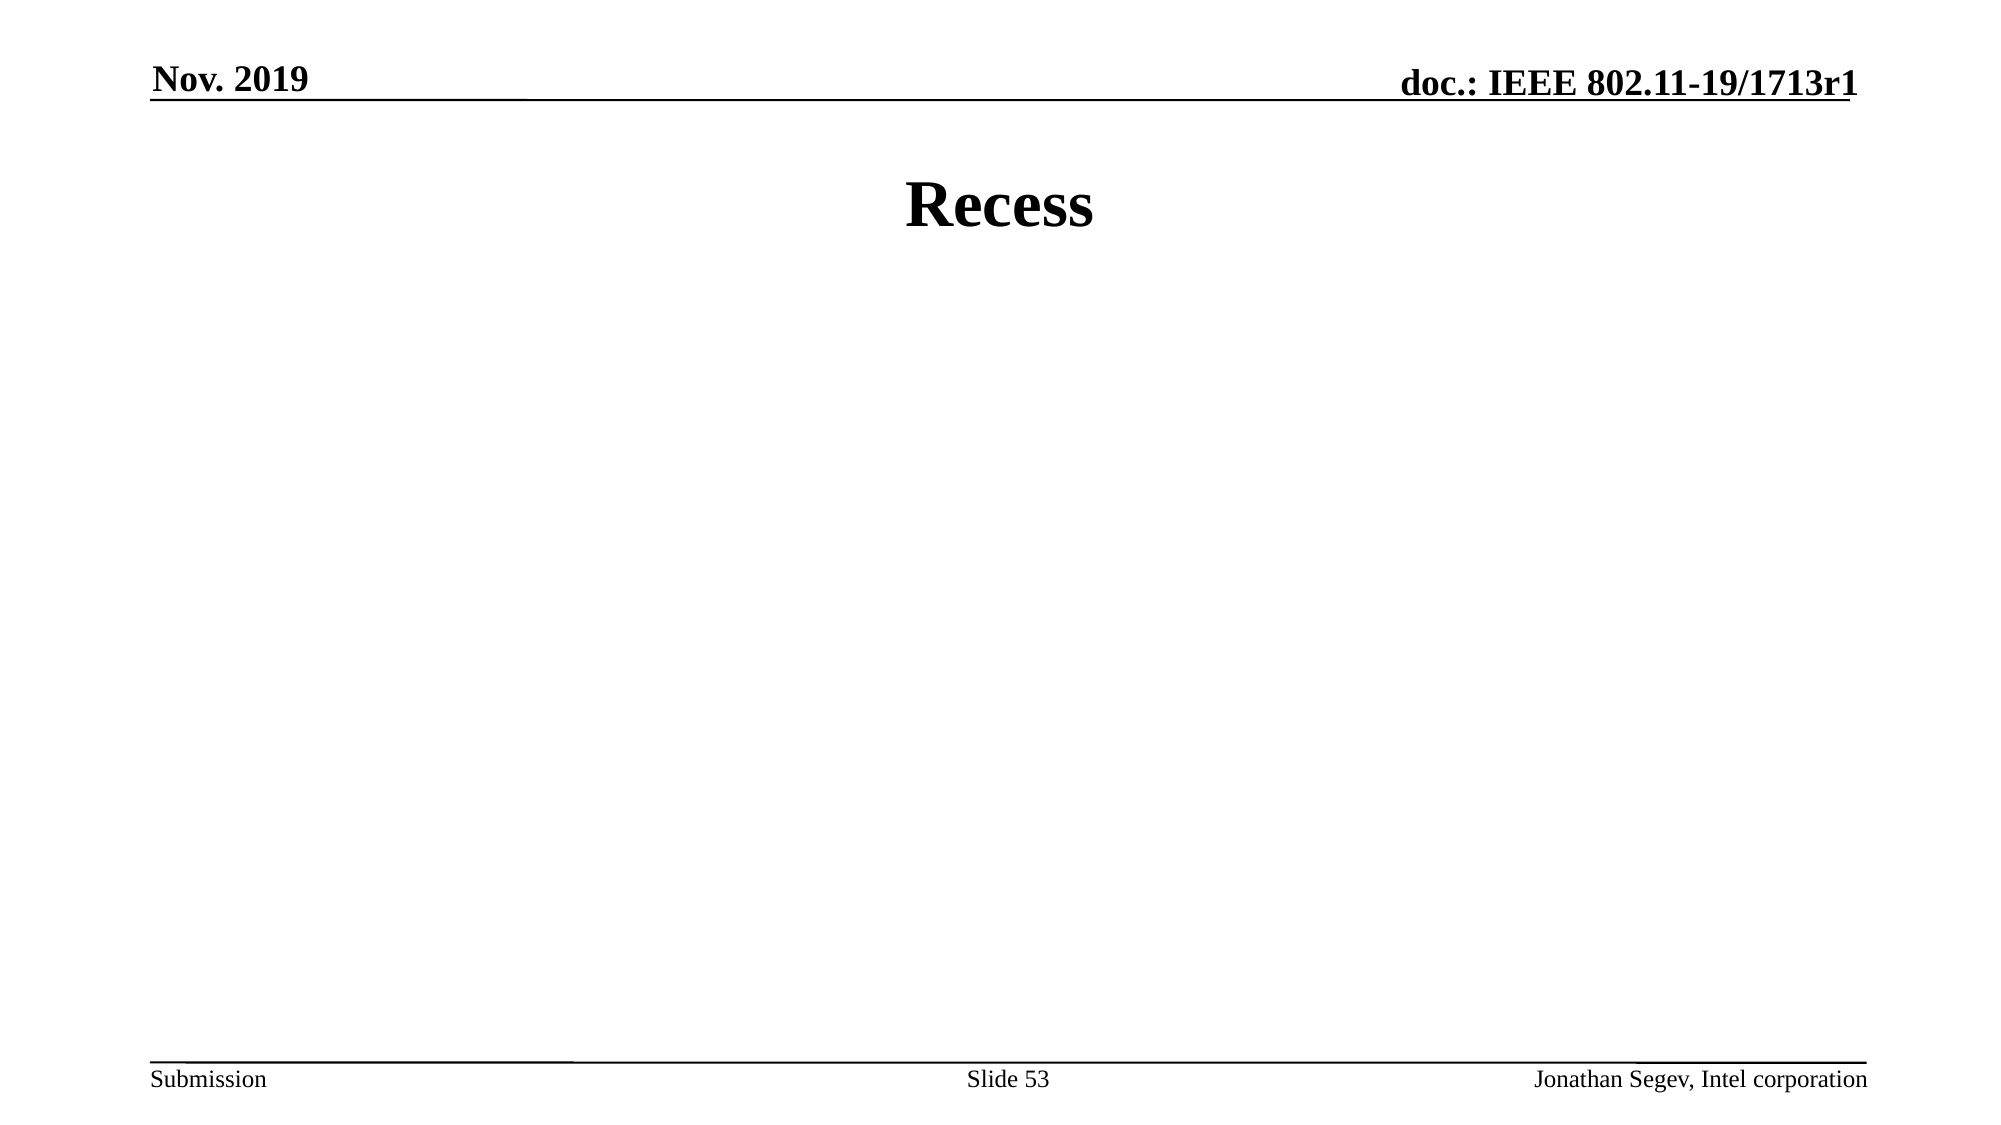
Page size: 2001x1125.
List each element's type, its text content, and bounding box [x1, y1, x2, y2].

slide_number Slide 53 [950, 1061, 1067, 1123]
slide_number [152, 54, 563, 100]
footer Jonathan Segev, Intel corporation [1171, 1061, 1869, 1093]
title Recess [149, 112, 1850, 288]
